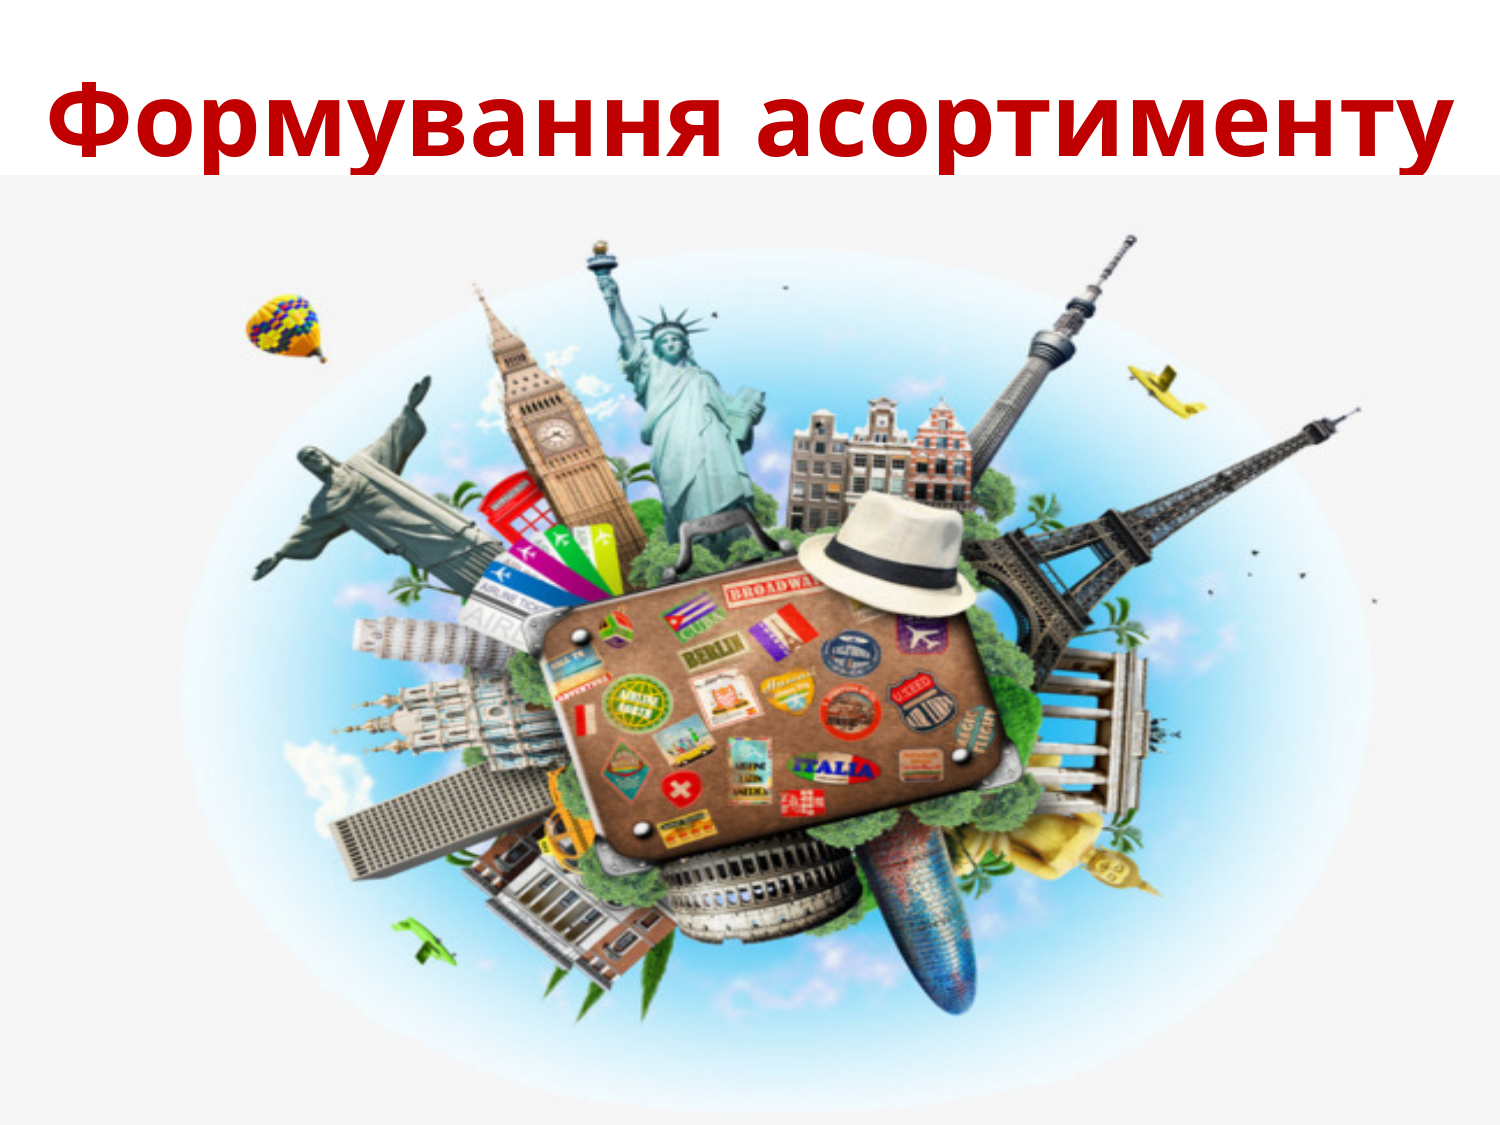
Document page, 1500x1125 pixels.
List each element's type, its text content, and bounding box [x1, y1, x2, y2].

title Формування асортименту [0, 0, 1500, 175]
picture [0, 175, 1500, 1125]
